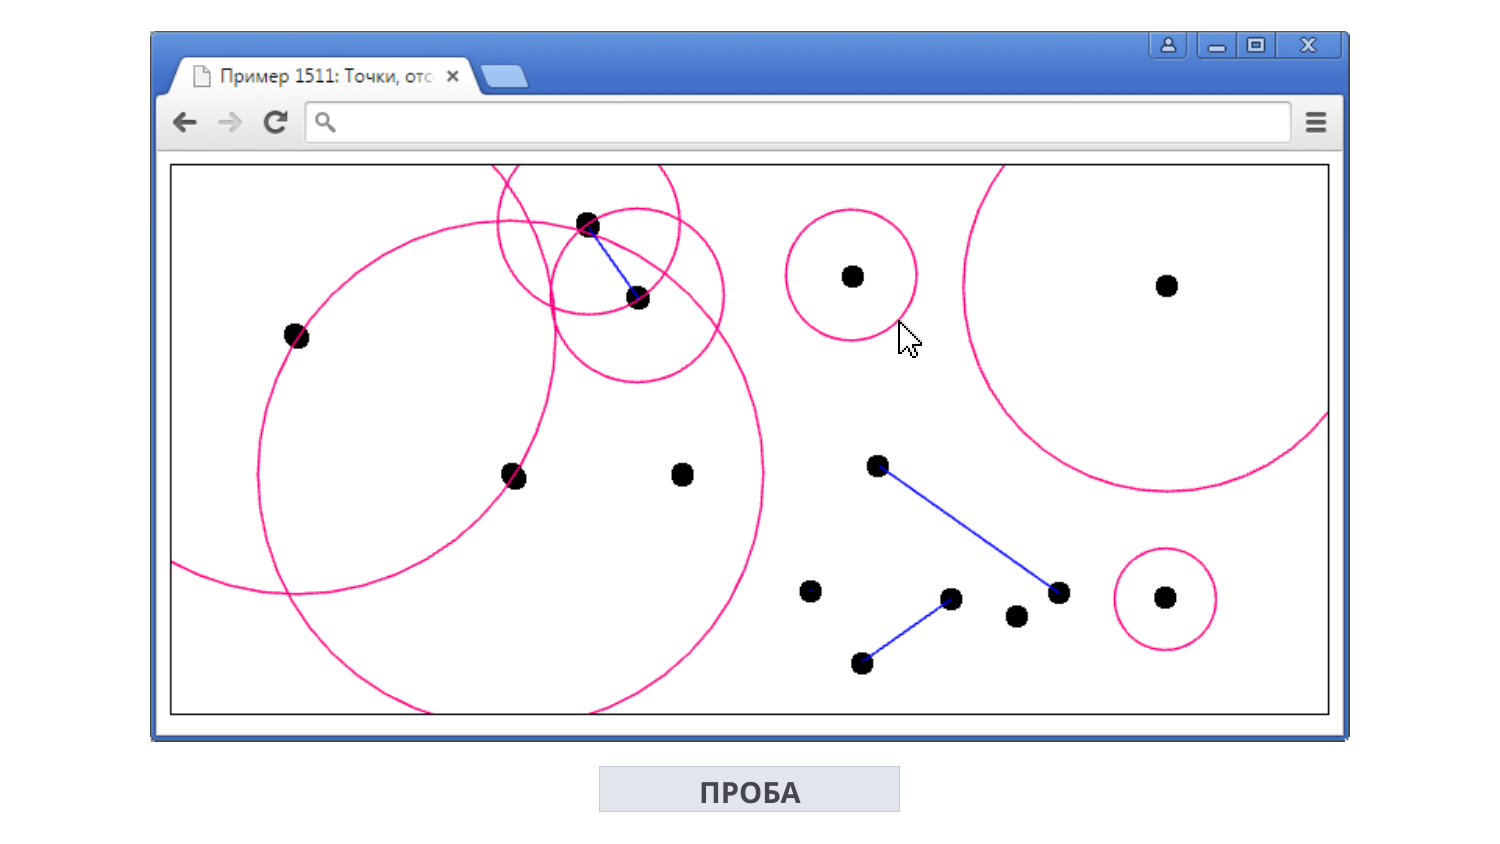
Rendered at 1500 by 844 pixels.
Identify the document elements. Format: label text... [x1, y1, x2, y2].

picture [149, 31, 1351, 742]
text_box ПРОБА [599, 766, 900, 812]
